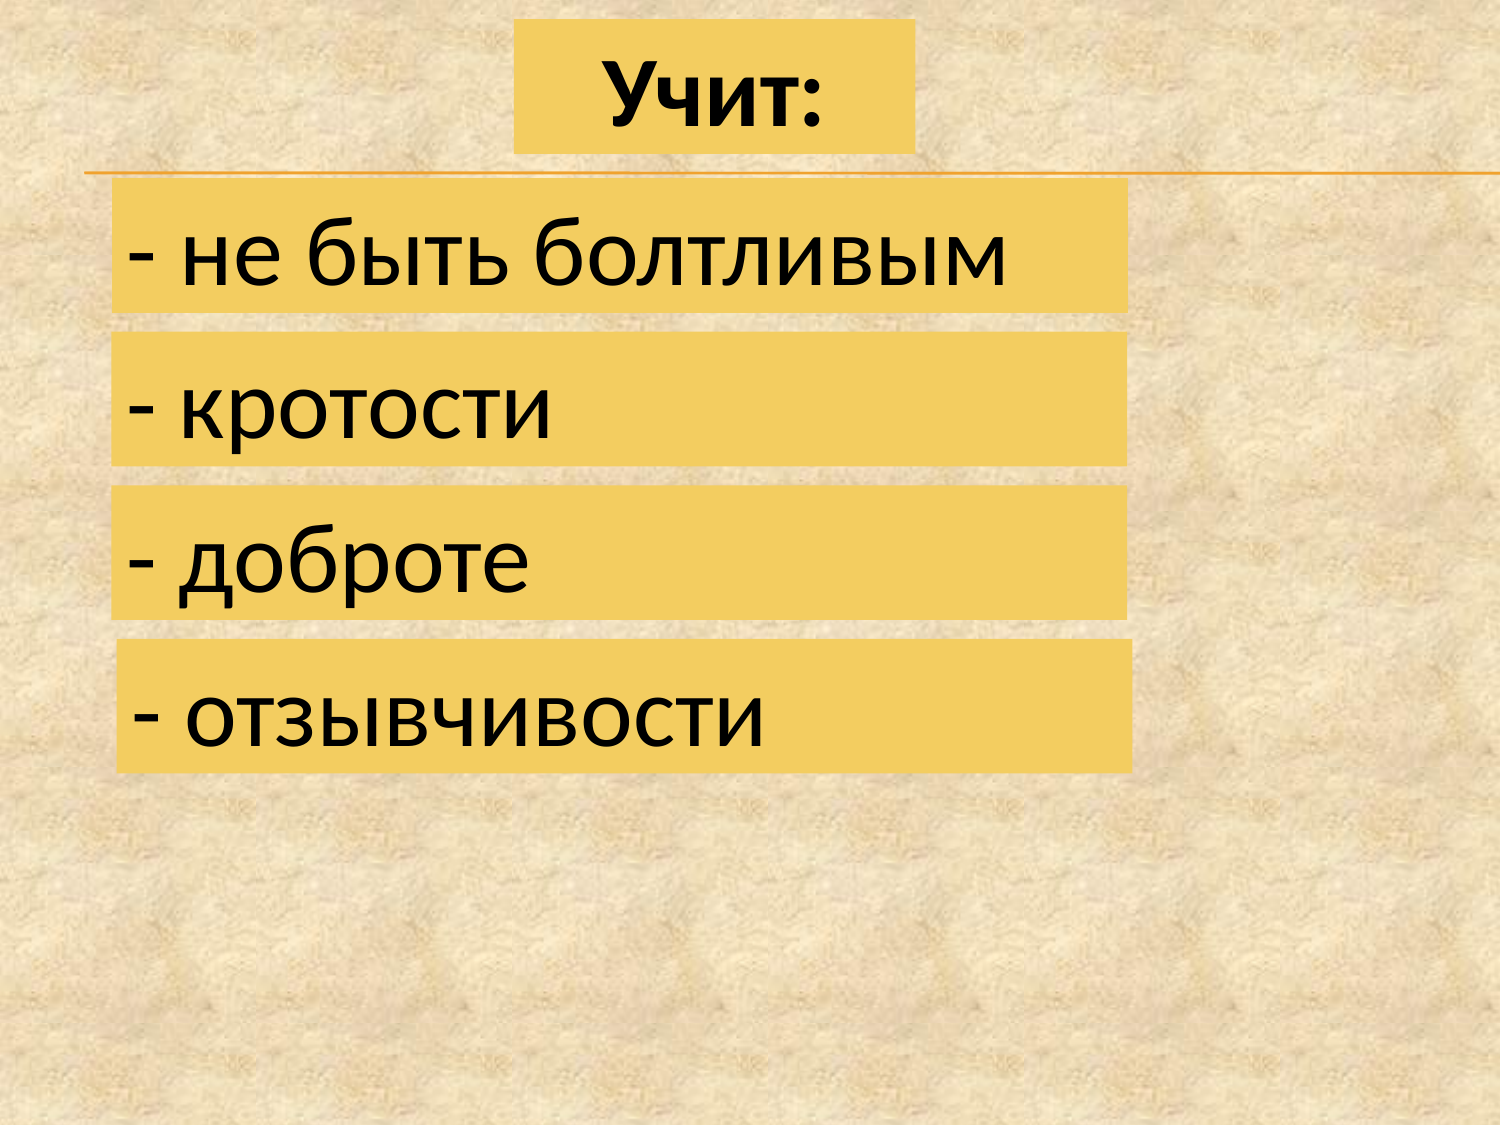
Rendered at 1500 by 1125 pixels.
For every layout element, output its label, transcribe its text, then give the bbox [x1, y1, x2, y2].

picture [0, 0, 1500, 1125]
text_box Учит: [513, 19, 916, 154]
text_box - доброте [111, 485, 1128, 620]
text_box - не быть болтливым [112, 178, 1128, 313]
text_box - отзывчивости [116, 638, 1133, 774]
text_box - кротости [111, 331, 1128, 467]
